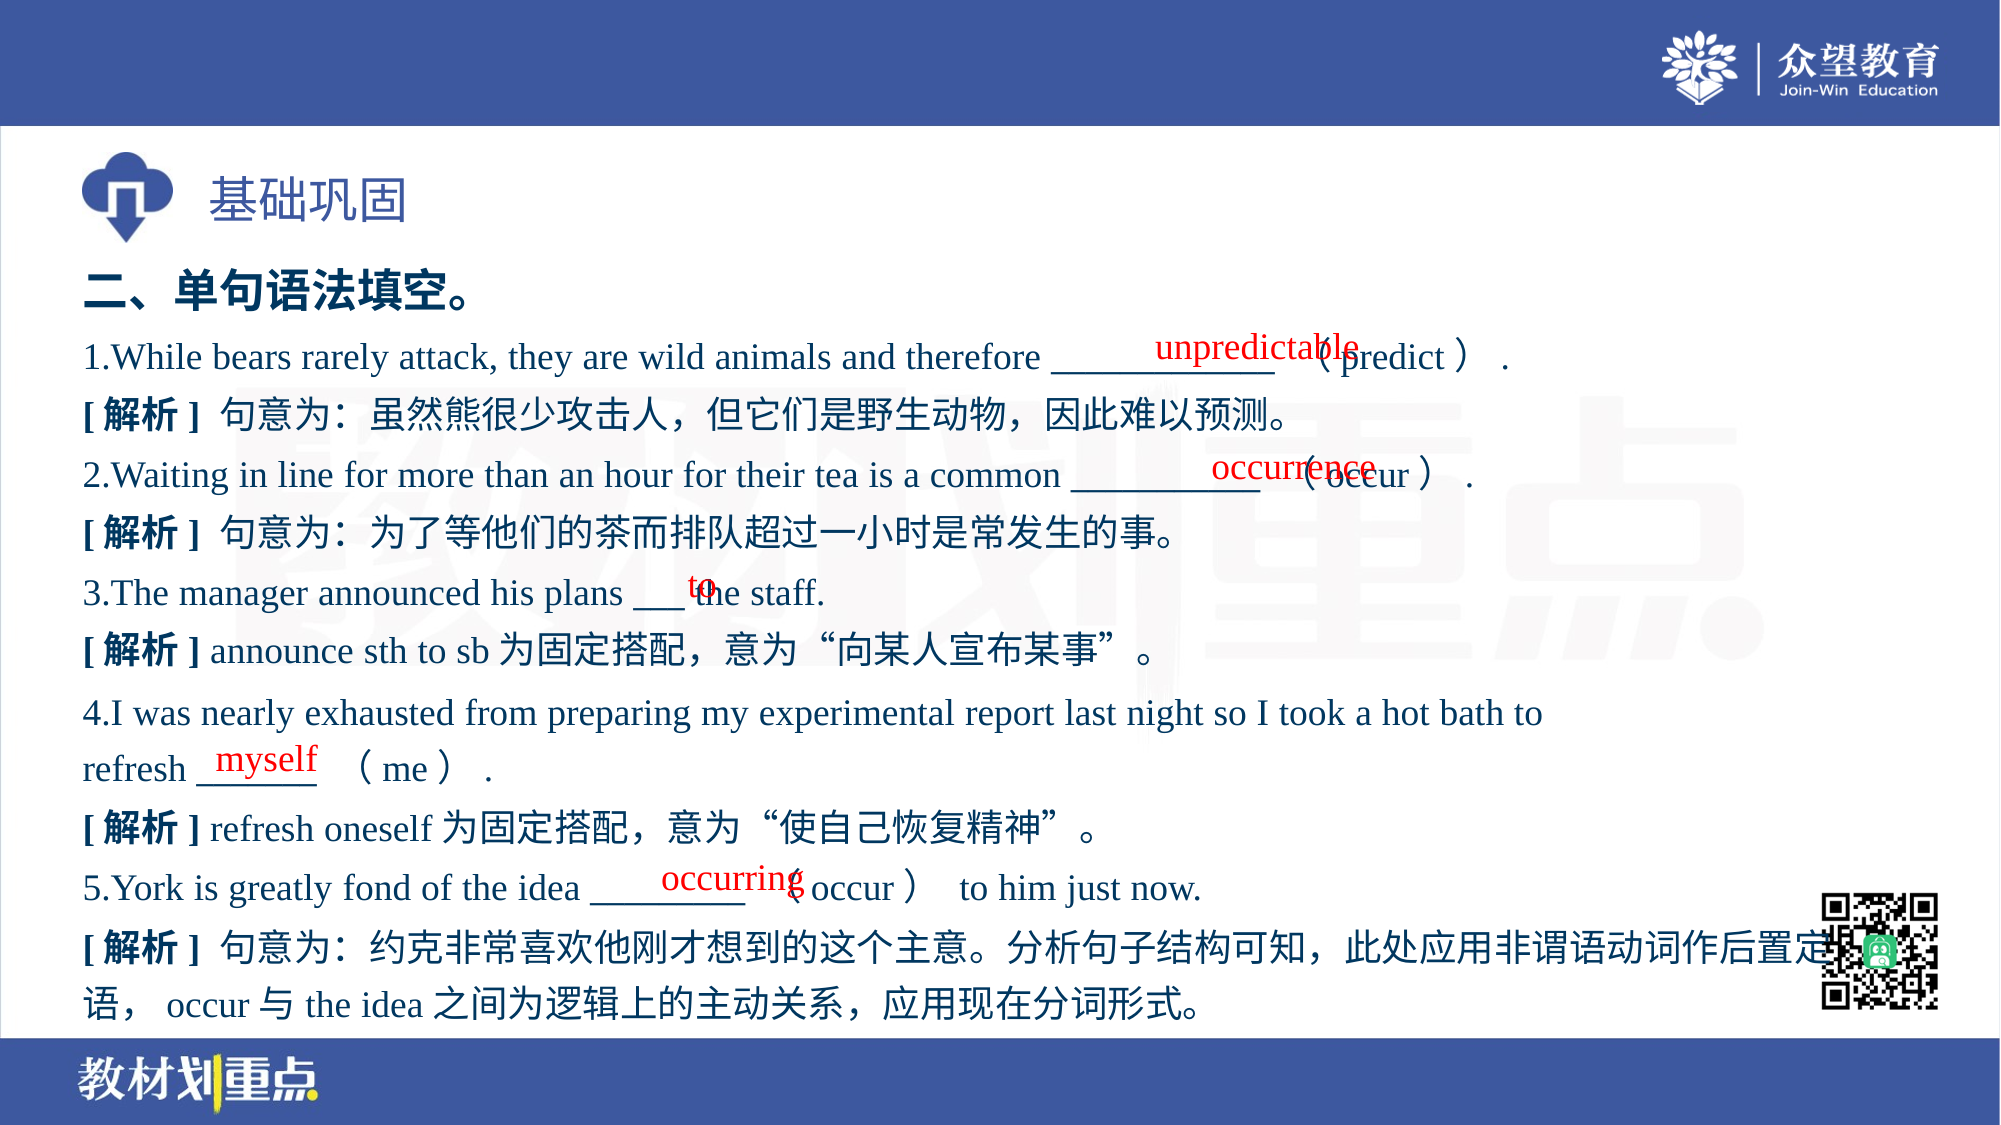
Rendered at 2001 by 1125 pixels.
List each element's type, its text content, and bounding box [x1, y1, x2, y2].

picture [0, 0, 2000, 1125]
text_box [解析] announce sth to sb为固定搭配，意为“向某人宣布某事”。 [82, 615, 1817, 667]
text_box [解析] 句意为：为了等他们的茶而排队超过一小时是常发生的事。 [82, 497, 1817, 549]
text_box 4.I was nearly exhausted from preparing my experimental report last night so I took a hot bath to refresh _______ （me）. [82, 672, 1817, 785]
text_box myself [202, 722, 332, 775]
text_box unpredictable [1141, 310, 1374, 363]
text_box [解析] 句意为：约克非常喜欢他刚才想到的这个主意。分析句子结构可知，此处应用非谓语动词作后置定 语，occur与the idea之间为逻辑上的主动关系，应用现在分词形式。 [82, 908, 1817, 1021]
text_box 二、单句语法填空。 [82, 247, 1817, 313]
text_box [解析] 句意为：虽然熊很少攻击人，但它们是野生动物，因此难以预测。 [82, 380, 1817, 432]
text_box 3.The manager announced his plans ___ the staff. [82, 556, 1817, 608]
text_box [解析] refresh oneself为固定搭配，意为“使自己恢复精神”。 [82, 792, 1817, 844]
text_box to [674, 548, 731, 601]
text_box 1.While bears rarely attack, they are wild animals and therefore _____________ （predict）. [82, 320, 1817, 373]
text_box 2.Waiting in line for more than an hour for their tea is a common ___________ （occur）. [82, 438, 1817, 491]
text_box occurrence [1198, 430, 1390, 483]
text_box 5.York is greatly fond of the idea _________ （occur） to him just now. [82, 851, 1817, 903]
text_box occurring [647, 841, 819, 894]
